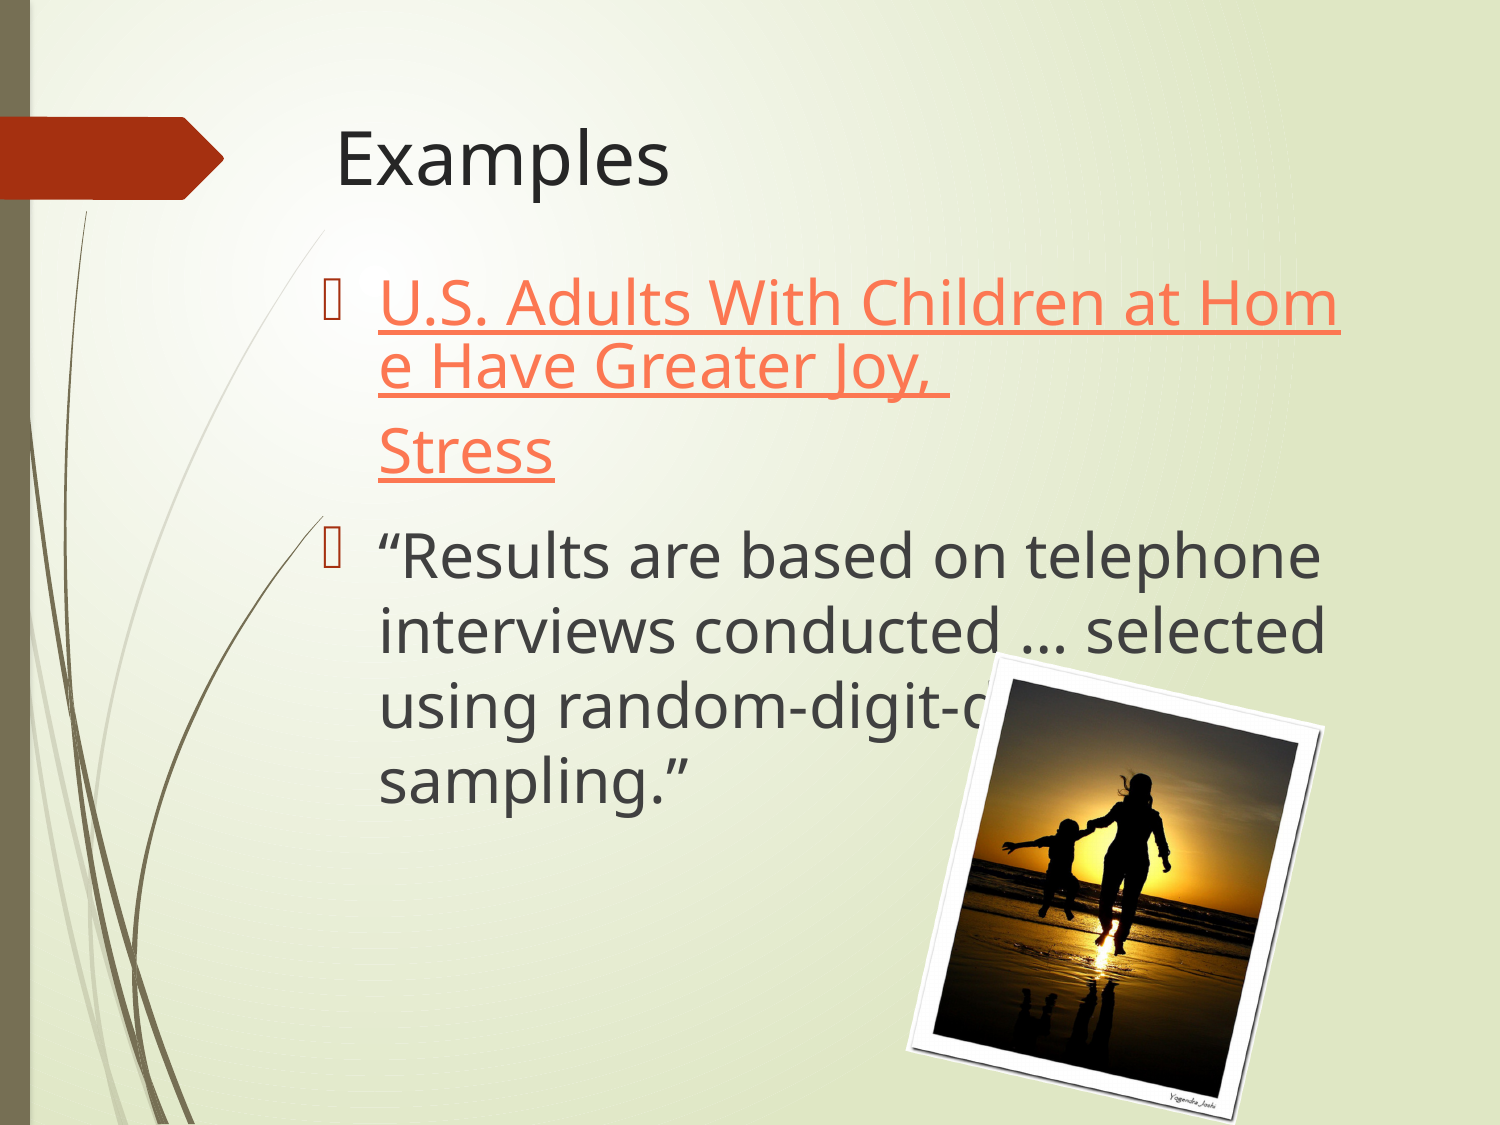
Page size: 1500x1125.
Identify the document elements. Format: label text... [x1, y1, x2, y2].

title Examples [319, 102, 1400, 313]
list U.S. Adults With Children at Home Have Greater Joy, Stress “Results are based on telephone interviews conducted … selected using random-digit-dial sampling.” [306, 255, 1389, 876]
picture [906, 652, 1325, 1125]
